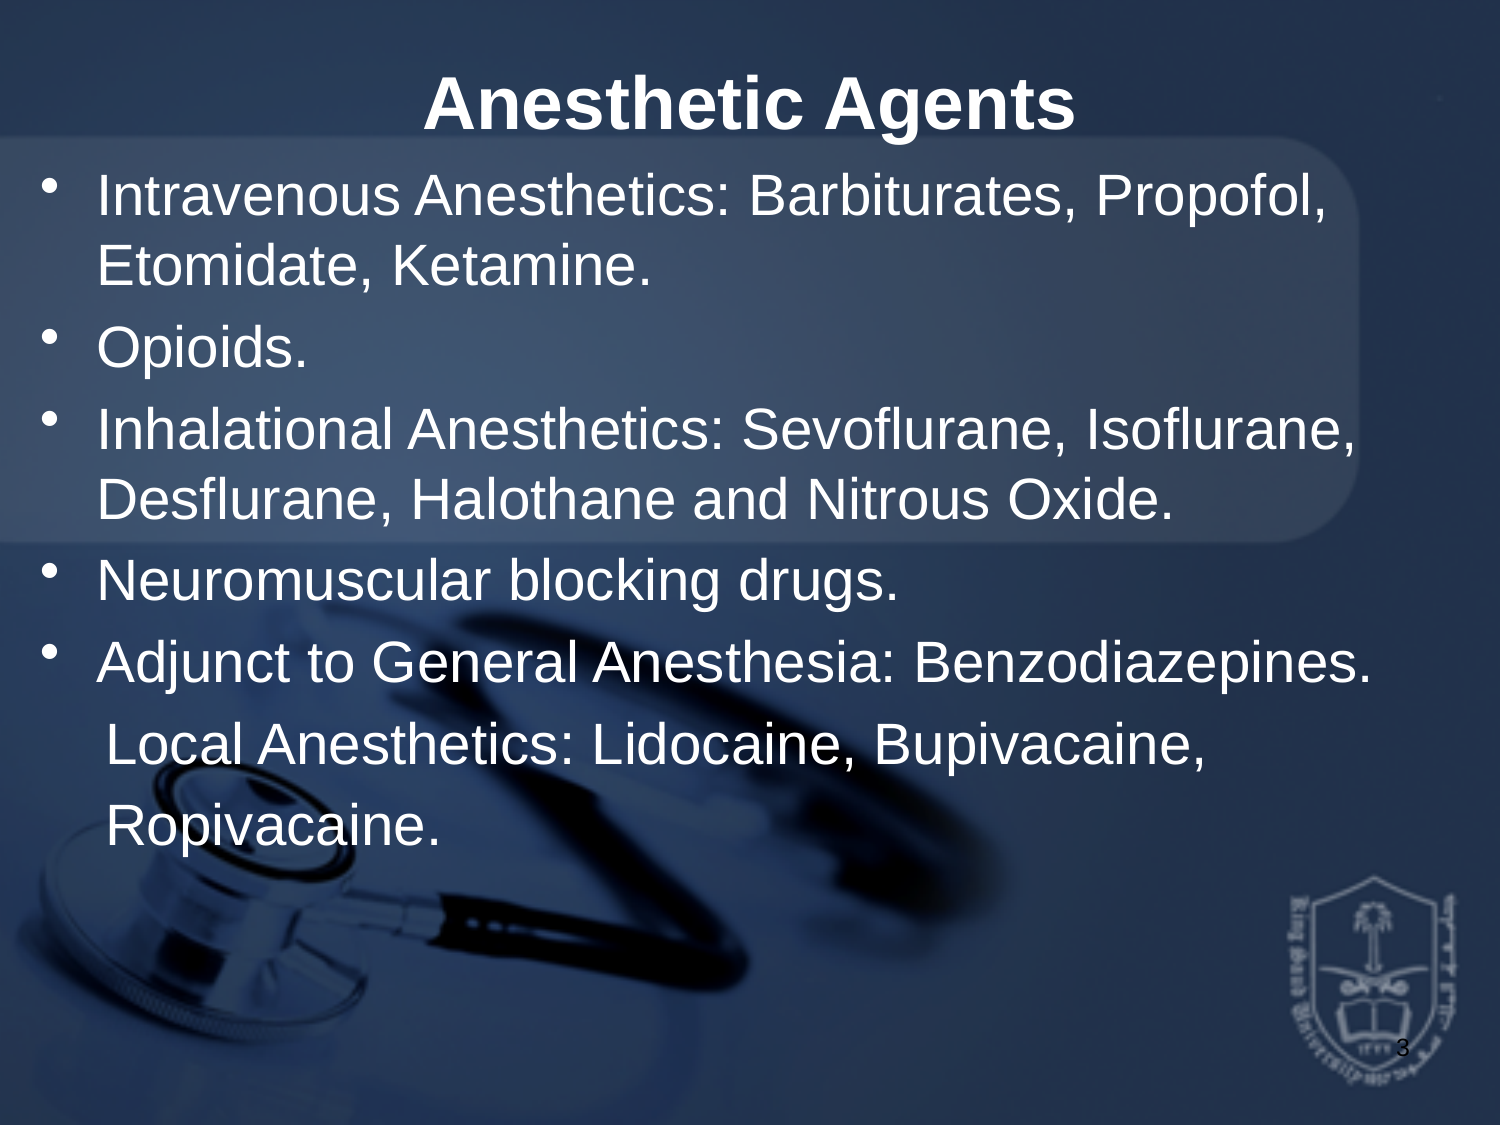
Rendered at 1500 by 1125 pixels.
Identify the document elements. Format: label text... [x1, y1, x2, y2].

picture [0, 0, 1500, 1125]
slide_number 3 [1074, 1024, 1426, 1103]
list Intravenous Anesthetics: Barbiturates, Propofol, Etomidate, Ketamine. Opioids. Inhalational Anesthetics: Sevoflurane, Isoflurane, Desflurane, Halothane and Nitrous Oxide. Neuromuscular blocking drugs. Adjunct to General Anesthesia: Benzodiazepines. Local Anesthetics: Lidocaine, Bupivacaine, Ropivacaine. [24, 149, 1475, 1125]
title Anesthetic Agents [75, 37, 1425, 149]
